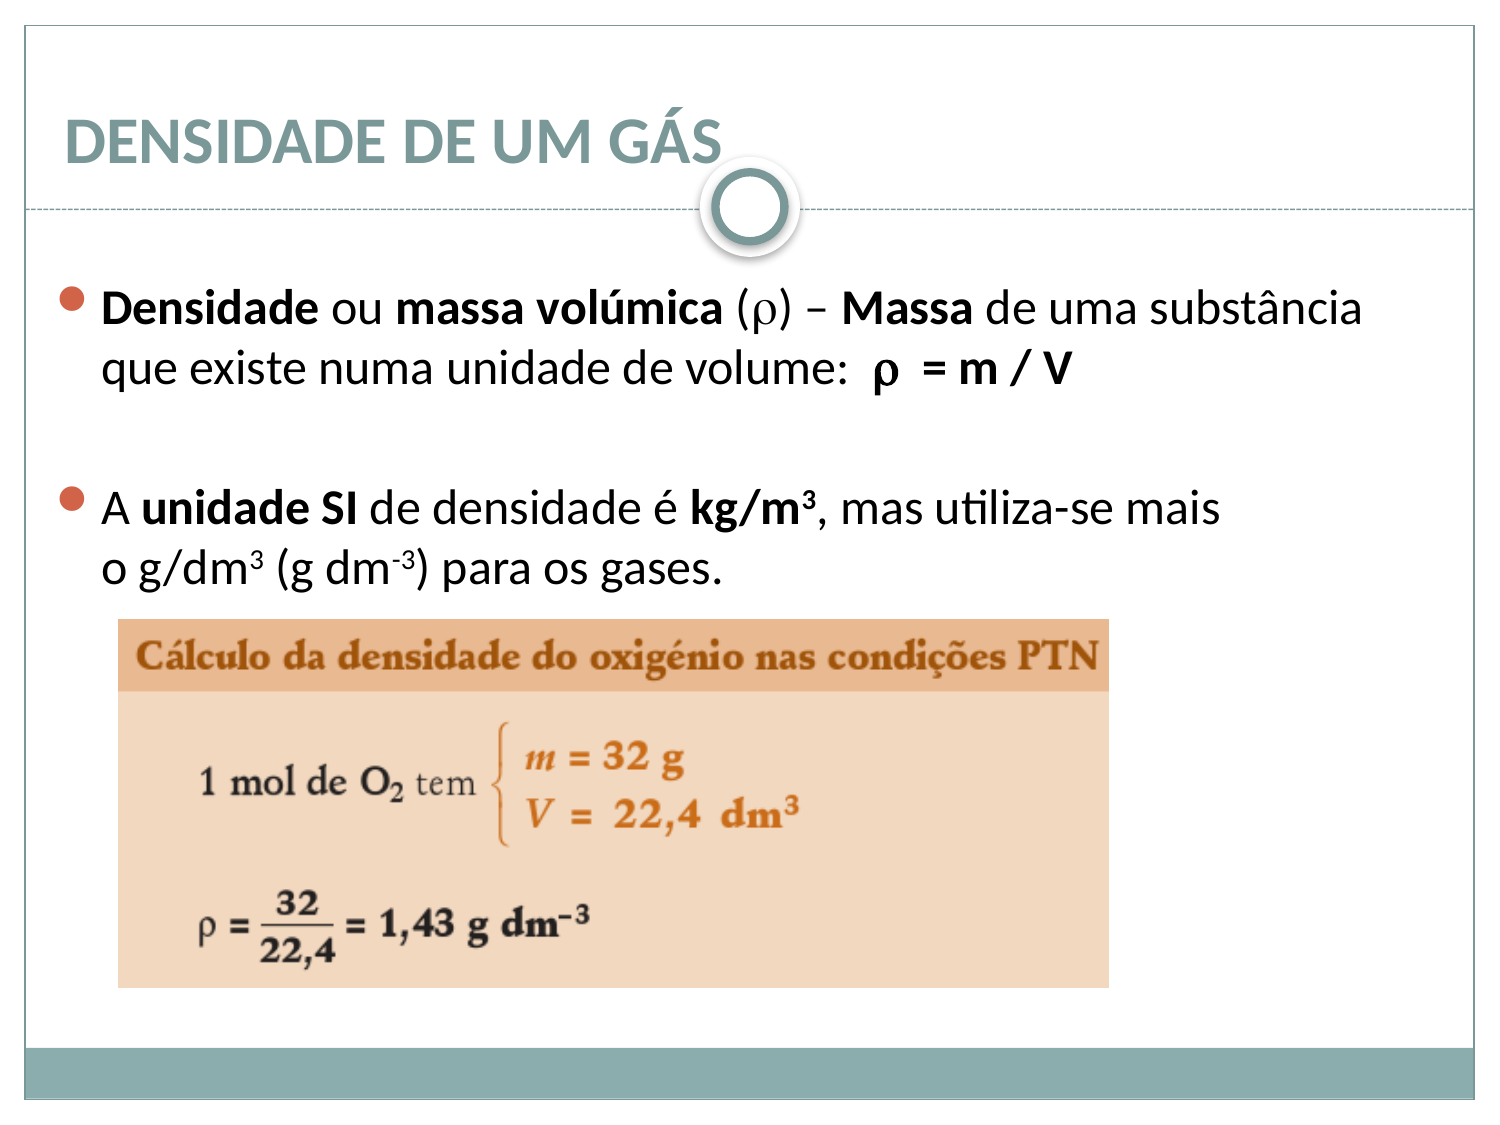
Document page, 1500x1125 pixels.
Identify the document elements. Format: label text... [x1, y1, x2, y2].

title DENSIDADE DE UM GÁS [49, 60, 1450, 185]
text_box Densidade ou massa volúmica () – Massa de uma substância que existe numa unidade de volume:  = m / V A unidade SI de densidade é kg/m3, mas utiliza-se mais o g/dm3 (g dm­-3) para os gases. [41, 267, 1471, 1012]
picture [117, 619, 1109, 988]
